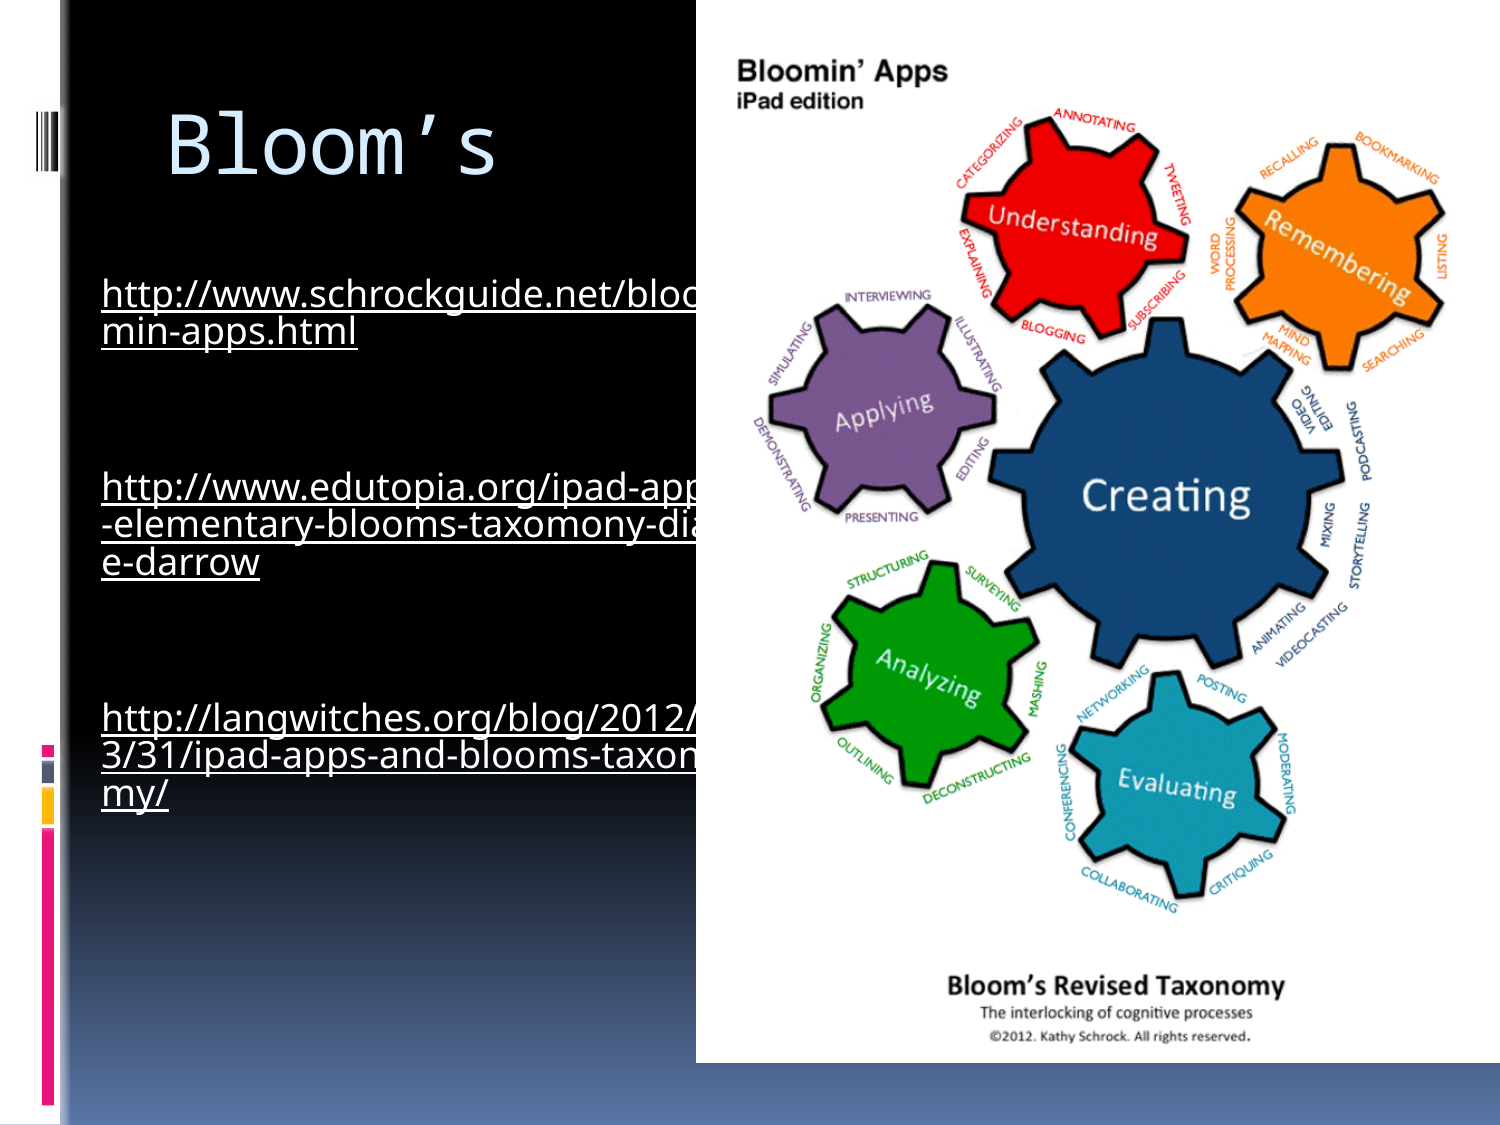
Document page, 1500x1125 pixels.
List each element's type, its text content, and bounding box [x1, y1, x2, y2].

list http://www.schrockguide.net/bloomin-apps.html http://www.edutopia.org/ipad-apps-elementary-blooms-taxomony-diane-darrow http://langwitches.org/blog/2012/03/31/ipad-apps-and-blooms-taxonomy/ [75, 262, 690, 1005]
picture [695, 0, 1500, 1063]
title Bloom’s [150, 83, 690, 234]
